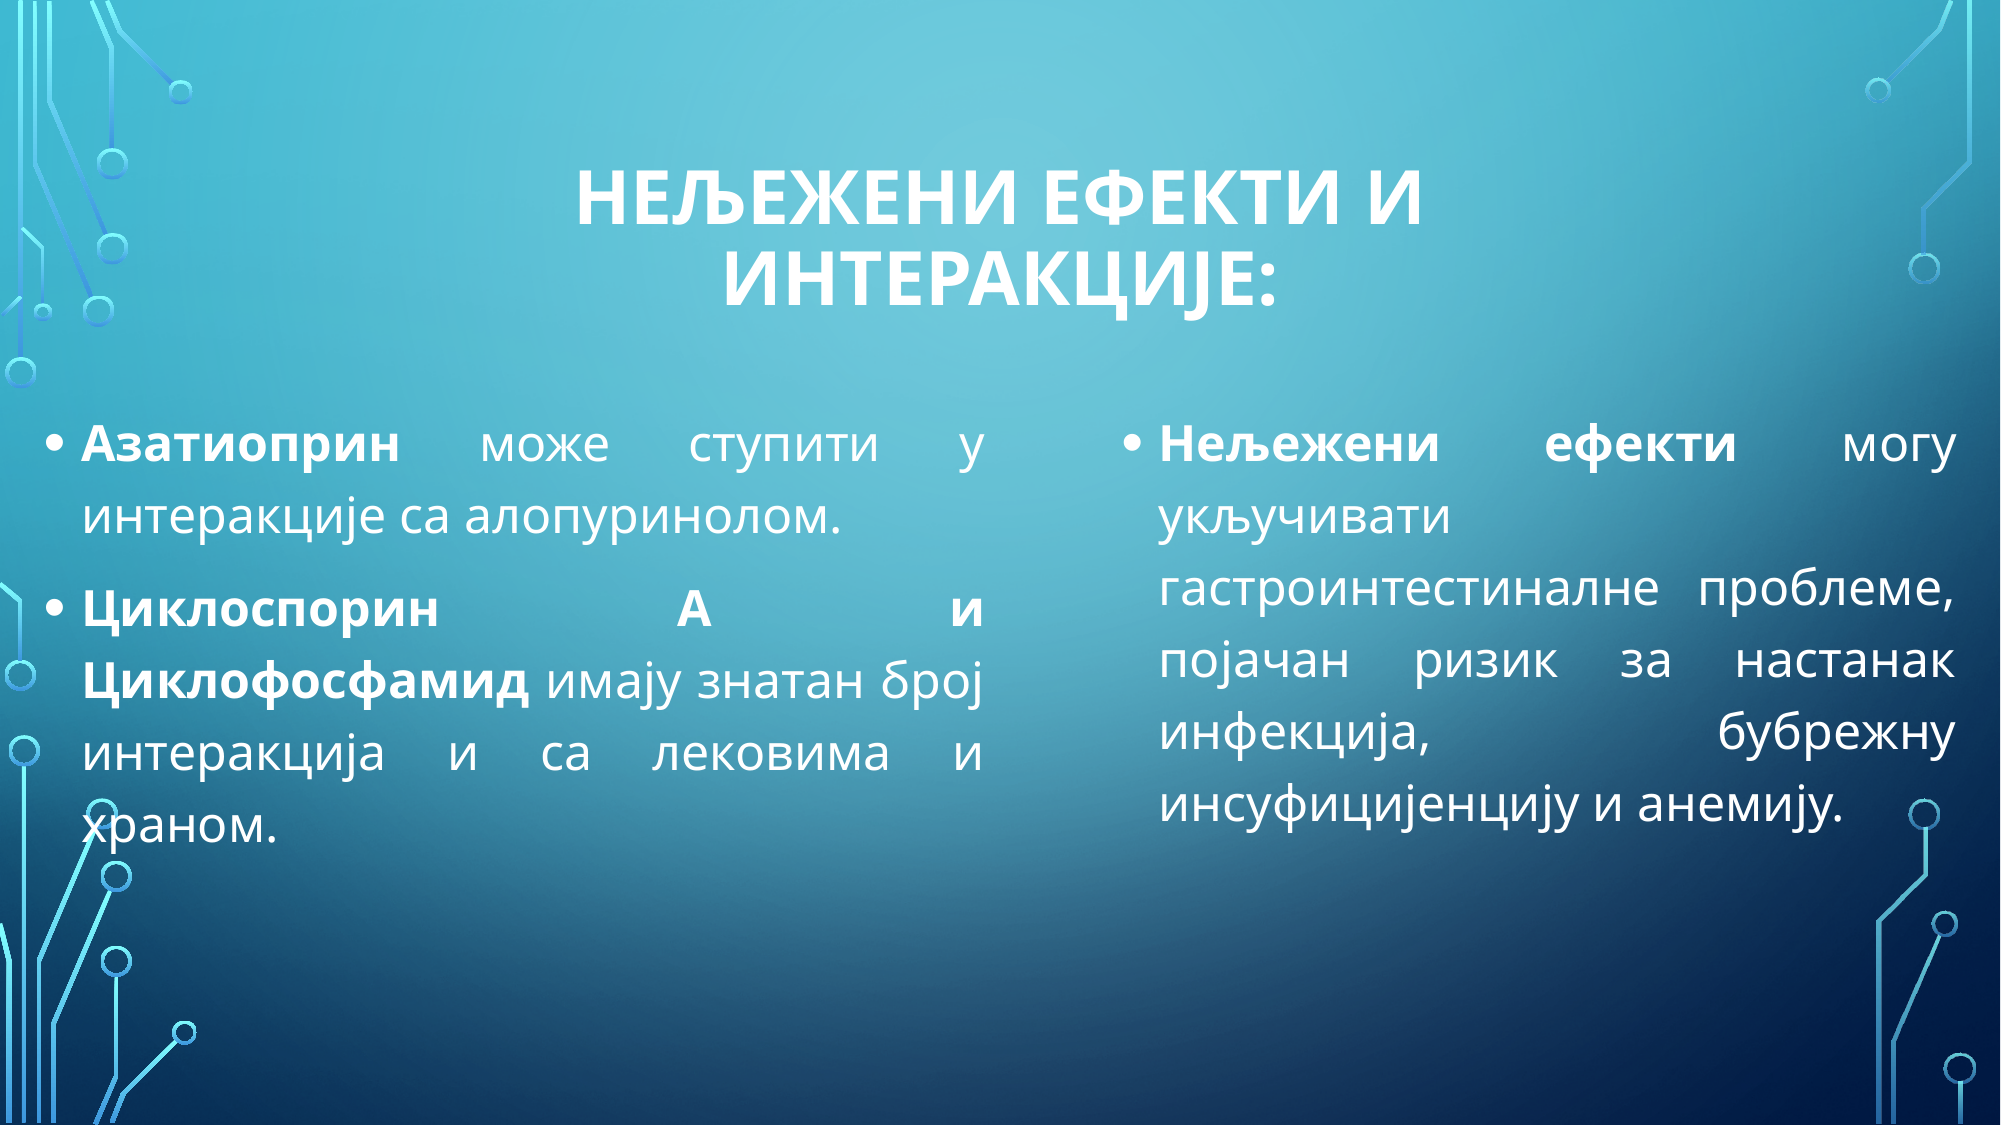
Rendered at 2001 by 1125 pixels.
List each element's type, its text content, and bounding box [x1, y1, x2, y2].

title Нељежени ефекти и интеракције: [324, 147, 1675, 335]
list Азатиоприн може ступити у интеракције са алопуринолом. Циклоспорин А и Циклофосфамид имају знатан број интеракција и са лековима и храном. [28, 392, 1000, 849]
list Нељежени ефекти могу укључивати гастроинтестиналне проблеме, појачан ризик за настанак инфекција, бубрежну инсуфицијенцију и анемију. [1106, 392, 1972, 875]
